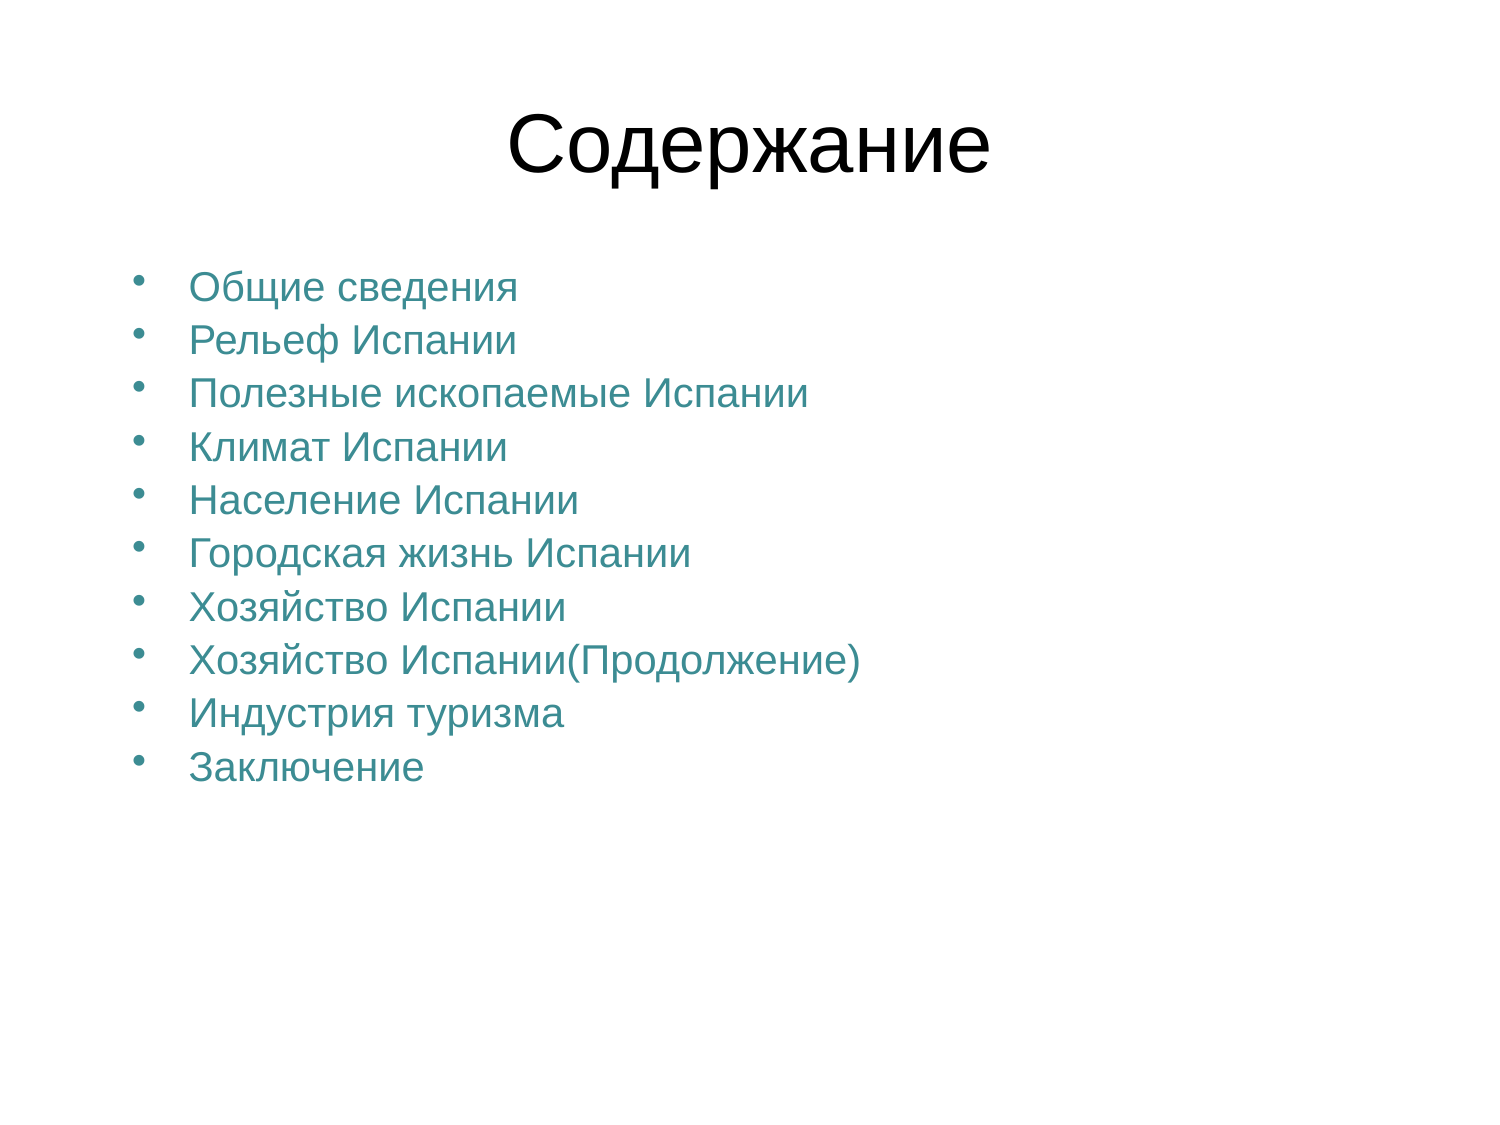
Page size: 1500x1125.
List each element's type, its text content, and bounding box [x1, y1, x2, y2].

list Общие сведения Рельеф Испании Полезные ископаемые Испании Климат Испании Население Испании Городская жизнь Испании Хозяйство Испании Хозяйство Испании(Продолжение) Индустрия туризма Заключение [116, 257, 980, 887]
title Содержание [74, 44, 1426, 233]
